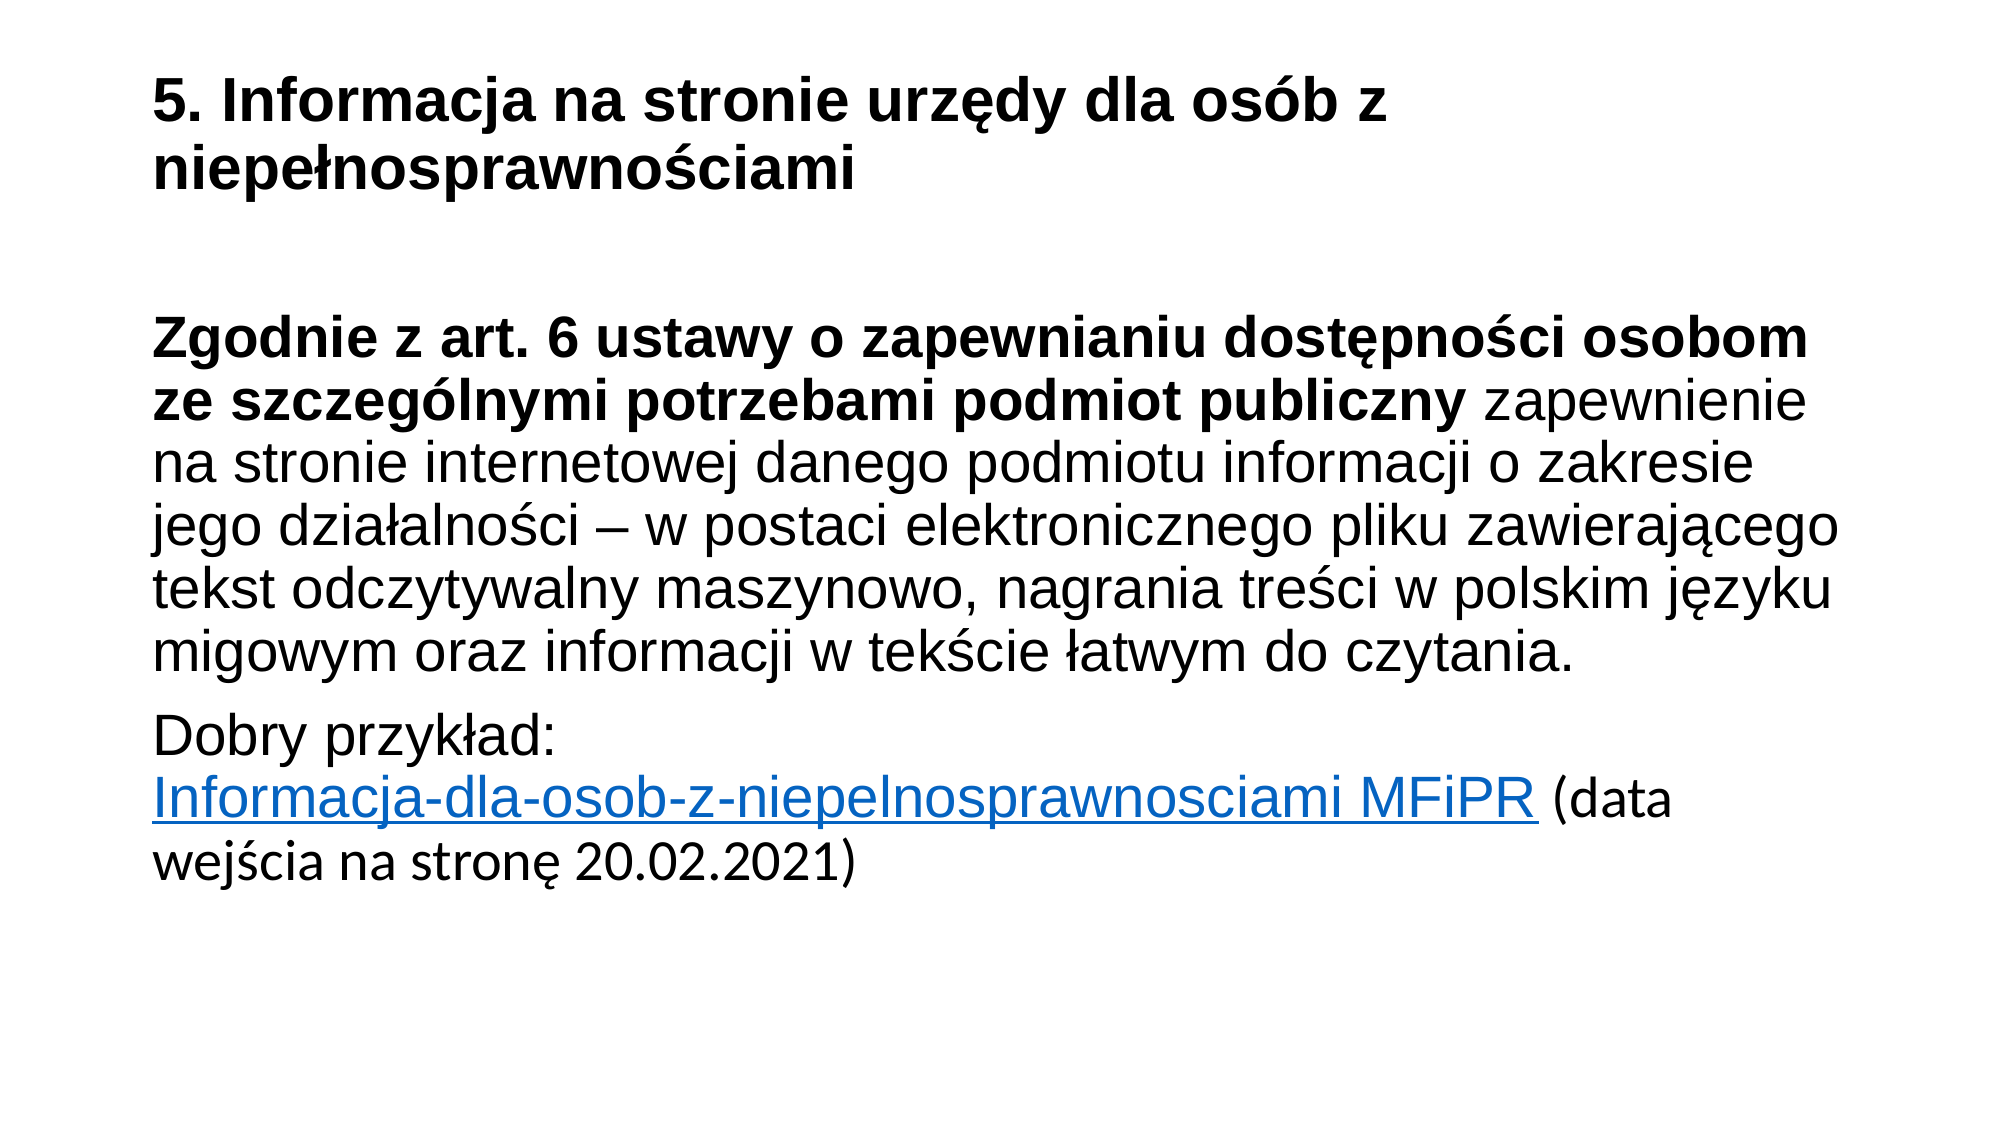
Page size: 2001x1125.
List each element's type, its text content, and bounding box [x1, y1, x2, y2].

title 5. Informacja na stronie urzędy dla osób z niepełnosprawnościami [137, 59, 1863, 278]
list Zgodnie z art. 6 ustawy o zapewnianiu dostępności osobom ze szczególnymi potrzebami podmiot publiczny zapewnienie na stronie internetowej danego podmiotu informacji o zakresie jego działalności – w postaci elektronicznego pliku zawierającego tekst odczytywalny maszynowo, nagrania treści w polskim języku migowym oraz informacji w tekście łatwym do czytania. Dobry przykład: Informacja-dla-osob-z-niepelnosprawnosciami MFiPR (data wejścia na stronę 20.02.2021) [137, 299, 1863, 1014]
